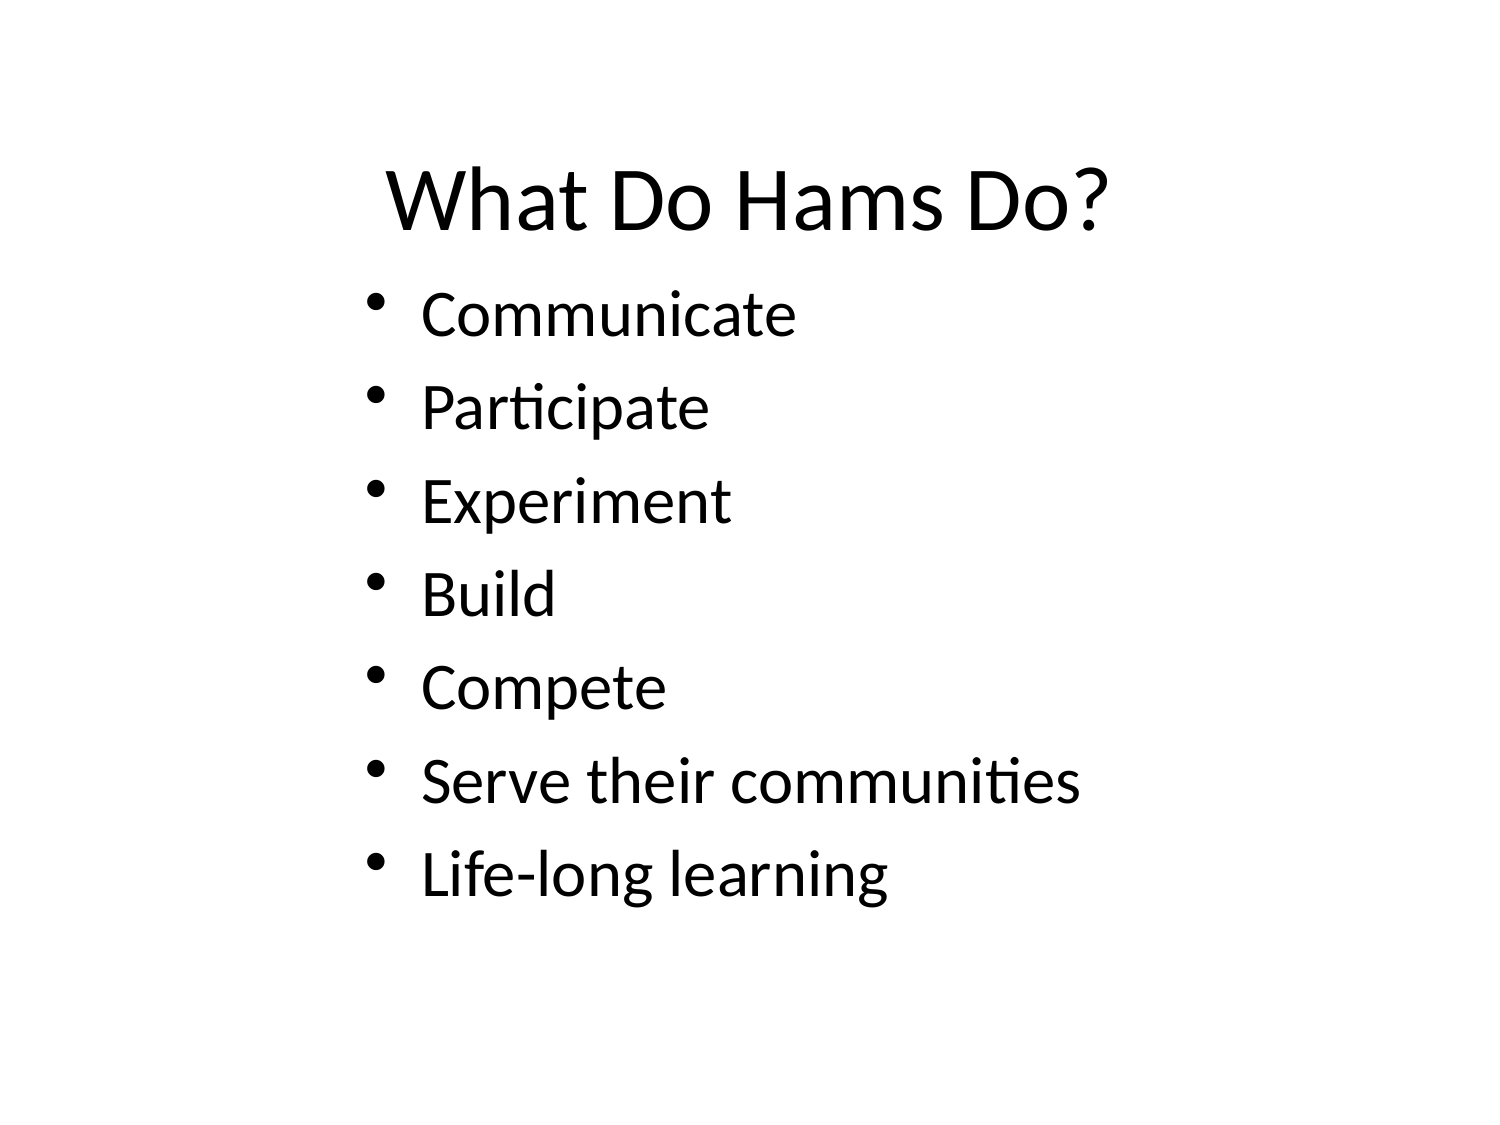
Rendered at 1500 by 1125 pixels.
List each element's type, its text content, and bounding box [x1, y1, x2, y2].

text_box What Do Hams Do? [112, 99, 1388, 288]
text_box Communicate Participate Experiment Build Compete Serve their communities Life-long learning [349, 262, 1113, 938]
